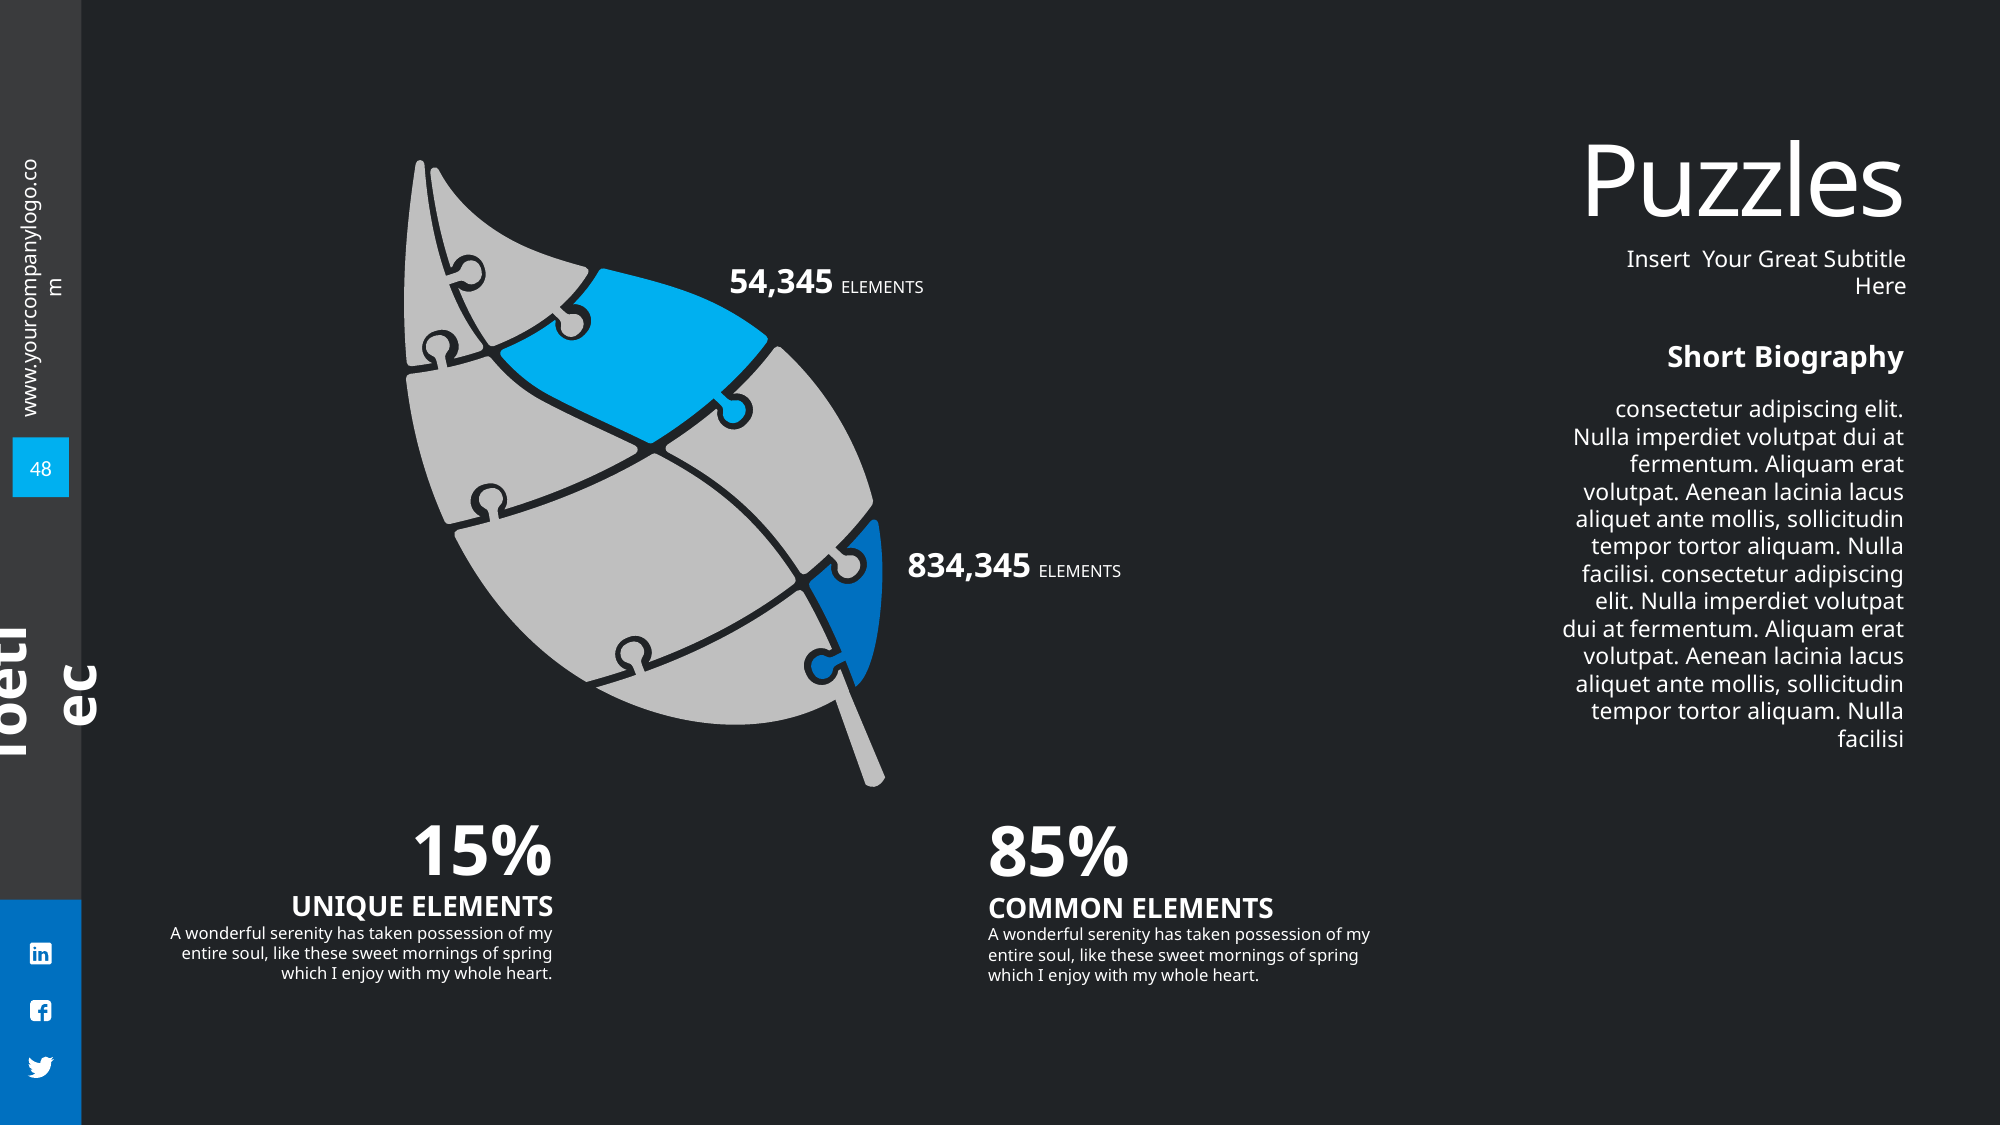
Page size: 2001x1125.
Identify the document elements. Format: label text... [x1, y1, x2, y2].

text_box Insert Your Great Subtitle Here [1567, 237, 1922, 307]
text_box 54,345 ELEMENTS [905, 252, 940, 308]
slide_number 48 [12, 437, 69, 498]
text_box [362, 183, 905, 774]
text_box 834,345 ELEMENTS [905, 537, 1137, 592]
text_box 85% COMMON ELEMENTS A wonderful serenity has taken possession of my entire soul, like these sweet mornings of spring which I enjoy with my whole heart. [968, 786, 1394, 995]
text_box 15% UNIQUE ELEMENTS A wonderful serenity has taken possession of my entire soul, like these sweet mornings of spring which I enjoy with my whole heart. [147, 784, 574, 993]
text_box Puzzles [1393, 116, 1922, 236]
text_box Short Biography [1635, 321, 1920, 390]
text_box consectetur adipiscing elit. Nulla imperdiet volutpat dui at fermentum. Aliquam erat volutpat. Aenean lacinia lacus aliquet ante mollis, sollicitudin tempor tortor aliquam. Nulla facilisi. consectetur adipiscing elit. Nulla imperdiet volutpat dui at fermentum. Aliquam erat volutpat. Aenean lacinia lacus aliquet ante mollis, sollicitudin tempor tortor aliquam. Nulla facilisi [1540, 387, 1920, 760]
